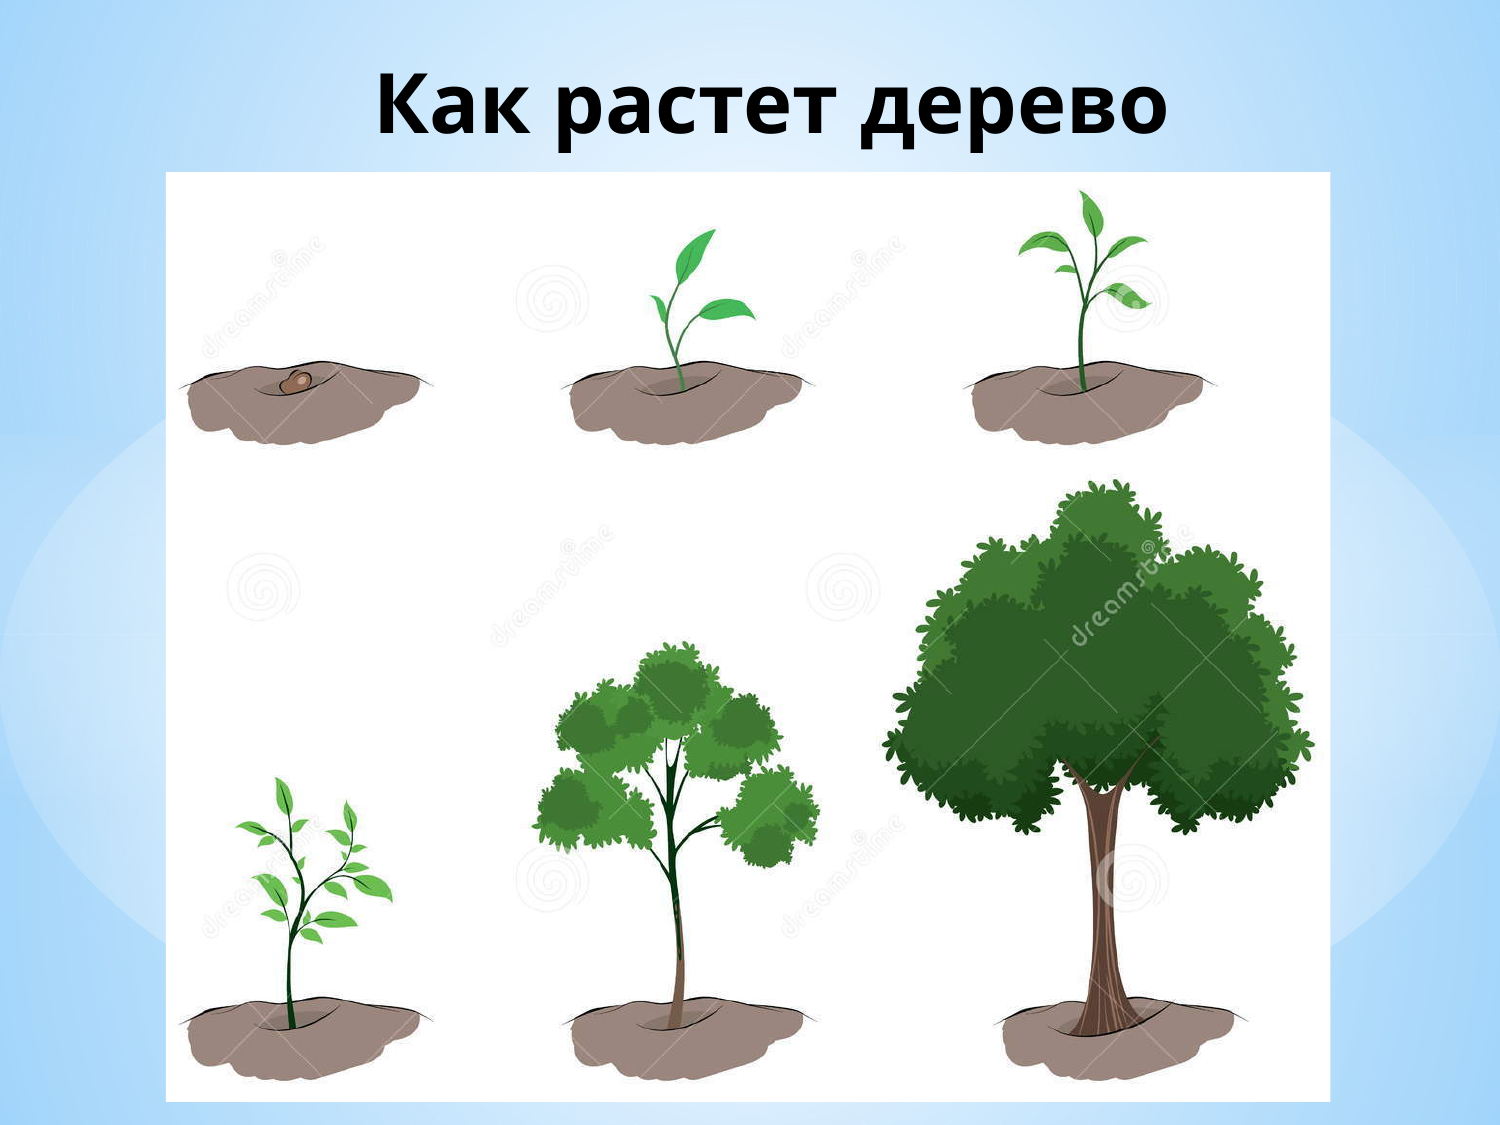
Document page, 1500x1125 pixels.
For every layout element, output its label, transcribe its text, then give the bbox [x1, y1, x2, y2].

picture [165, 172, 1331, 1102]
title Как растет дерево [168, 42, 1346, 161]
